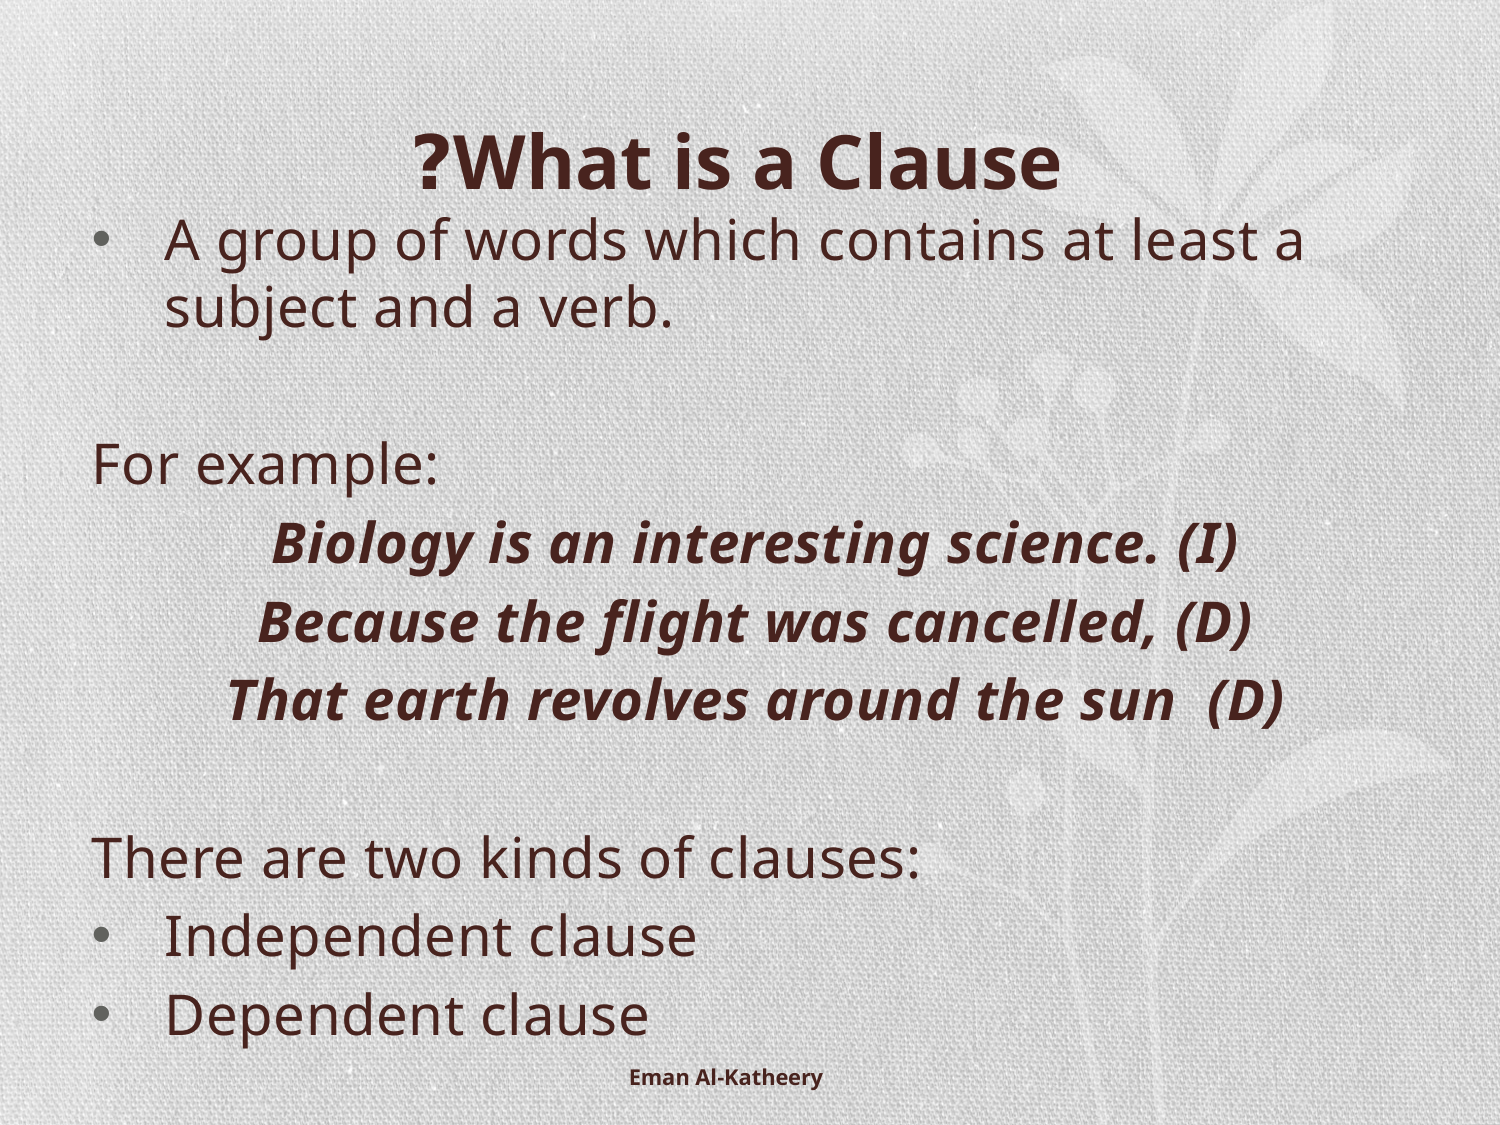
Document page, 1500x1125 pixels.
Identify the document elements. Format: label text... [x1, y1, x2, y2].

title What is a Clause? [45, 37, 1455, 213]
list A group of words which contains at least a subject and a verb. For example: Biology is an interesting science. (I) Because the flight was cancelled, (D) That earth revolves around the sun (D) There are two kinds of clauses: Independent clause Dependent clause [76, 196, 1436, 1059]
footer Eman Al-Katheery [614, 1054, 1285, 1103]
